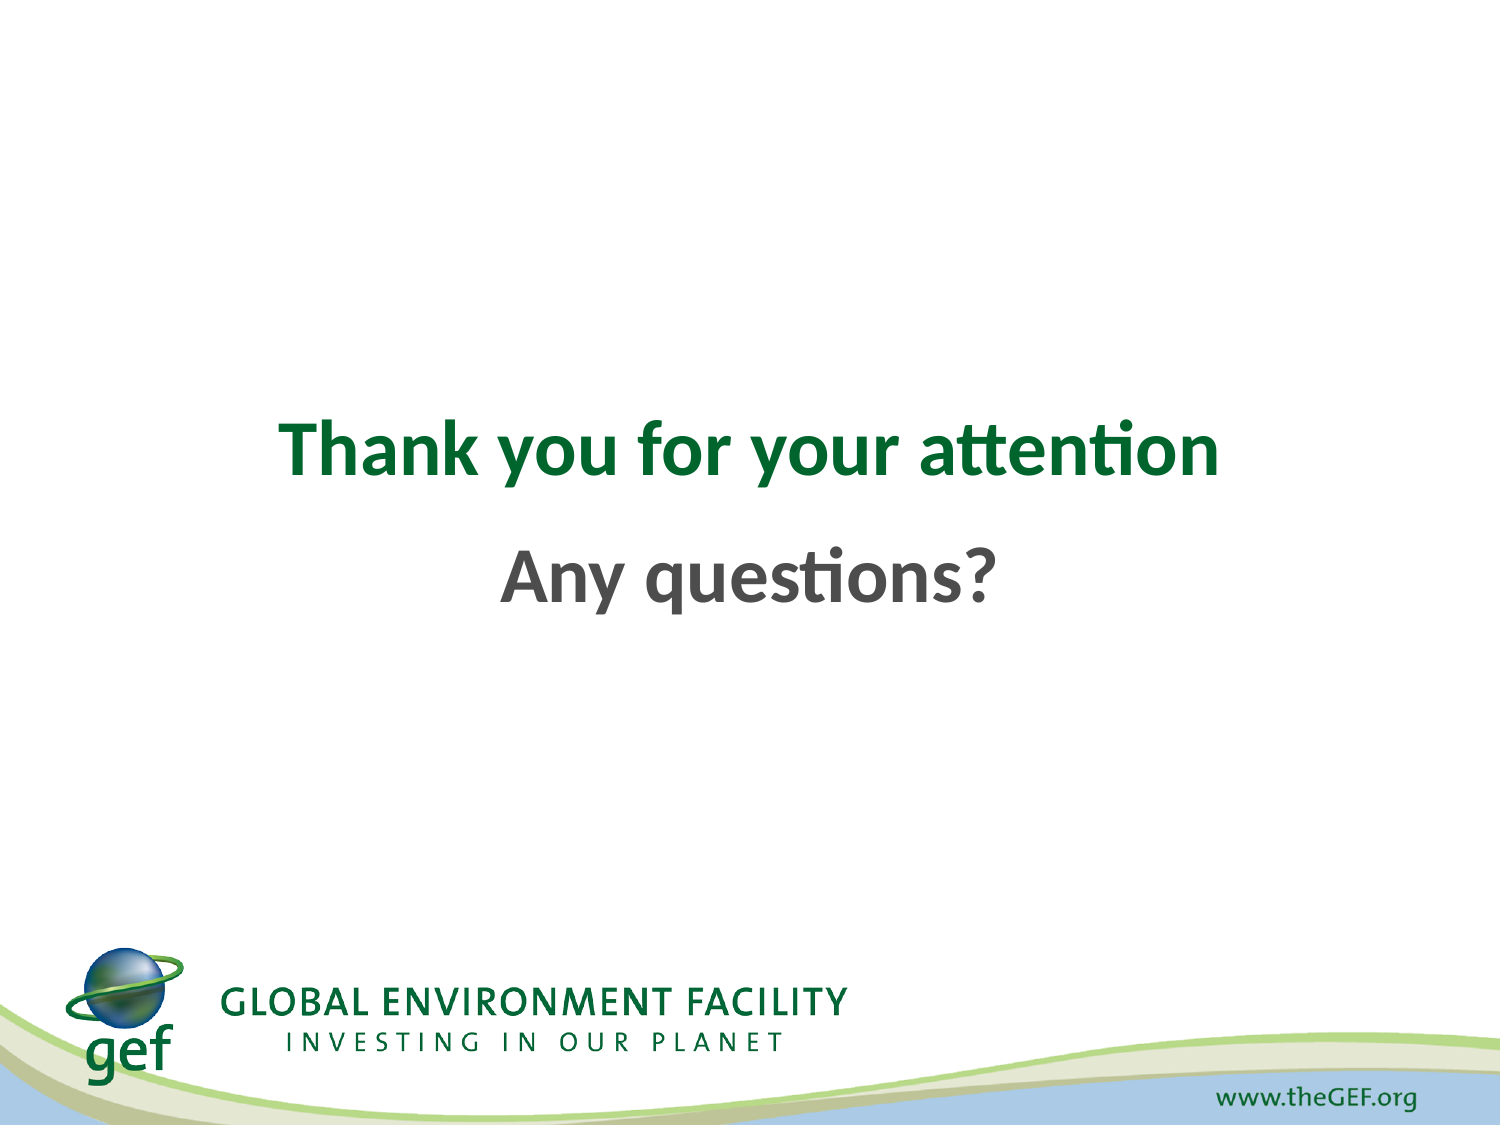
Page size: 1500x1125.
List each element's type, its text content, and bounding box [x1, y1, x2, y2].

picture [0, 920, 1500, 1125]
text_box Thank you for your attention [0, 212, 1500, 514]
text_box Any questions? [0, 514, 1500, 627]
